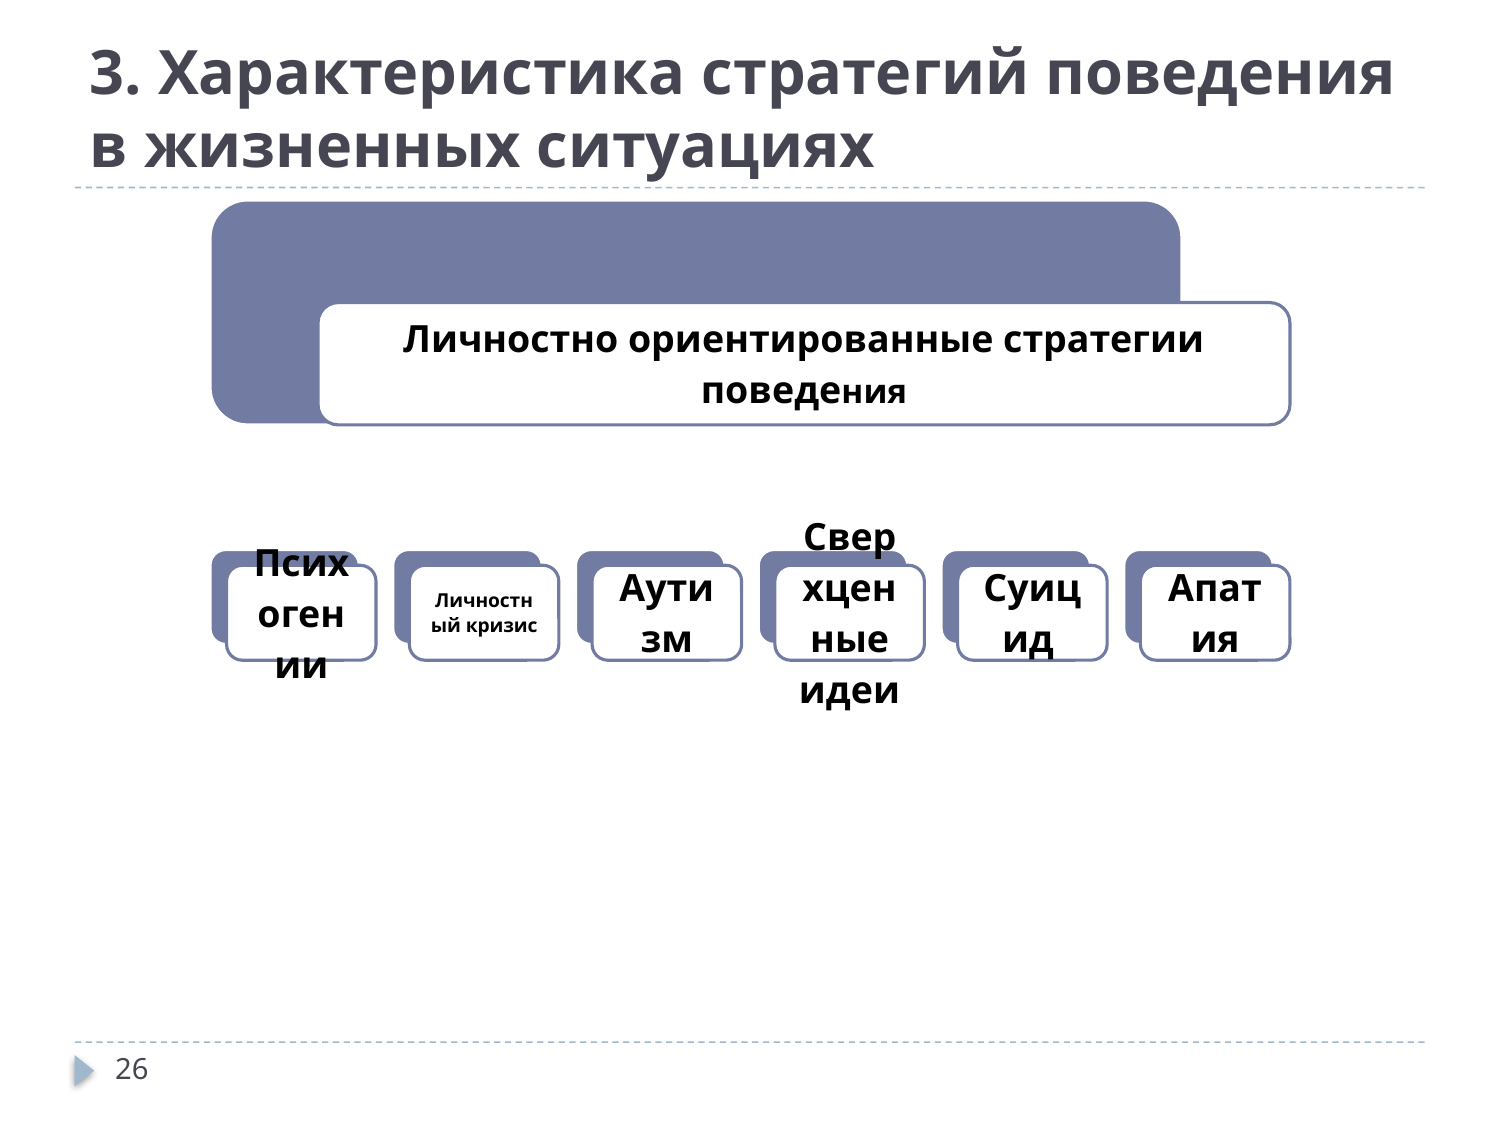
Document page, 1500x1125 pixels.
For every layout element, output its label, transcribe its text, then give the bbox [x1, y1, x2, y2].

slide_number 26 [100, 1042, 426, 1103]
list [74, 199, 1426, 1011]
title 3. Характеристика стратегий поведения в жизненных ситуациях [75, 24, 1425, 188]
